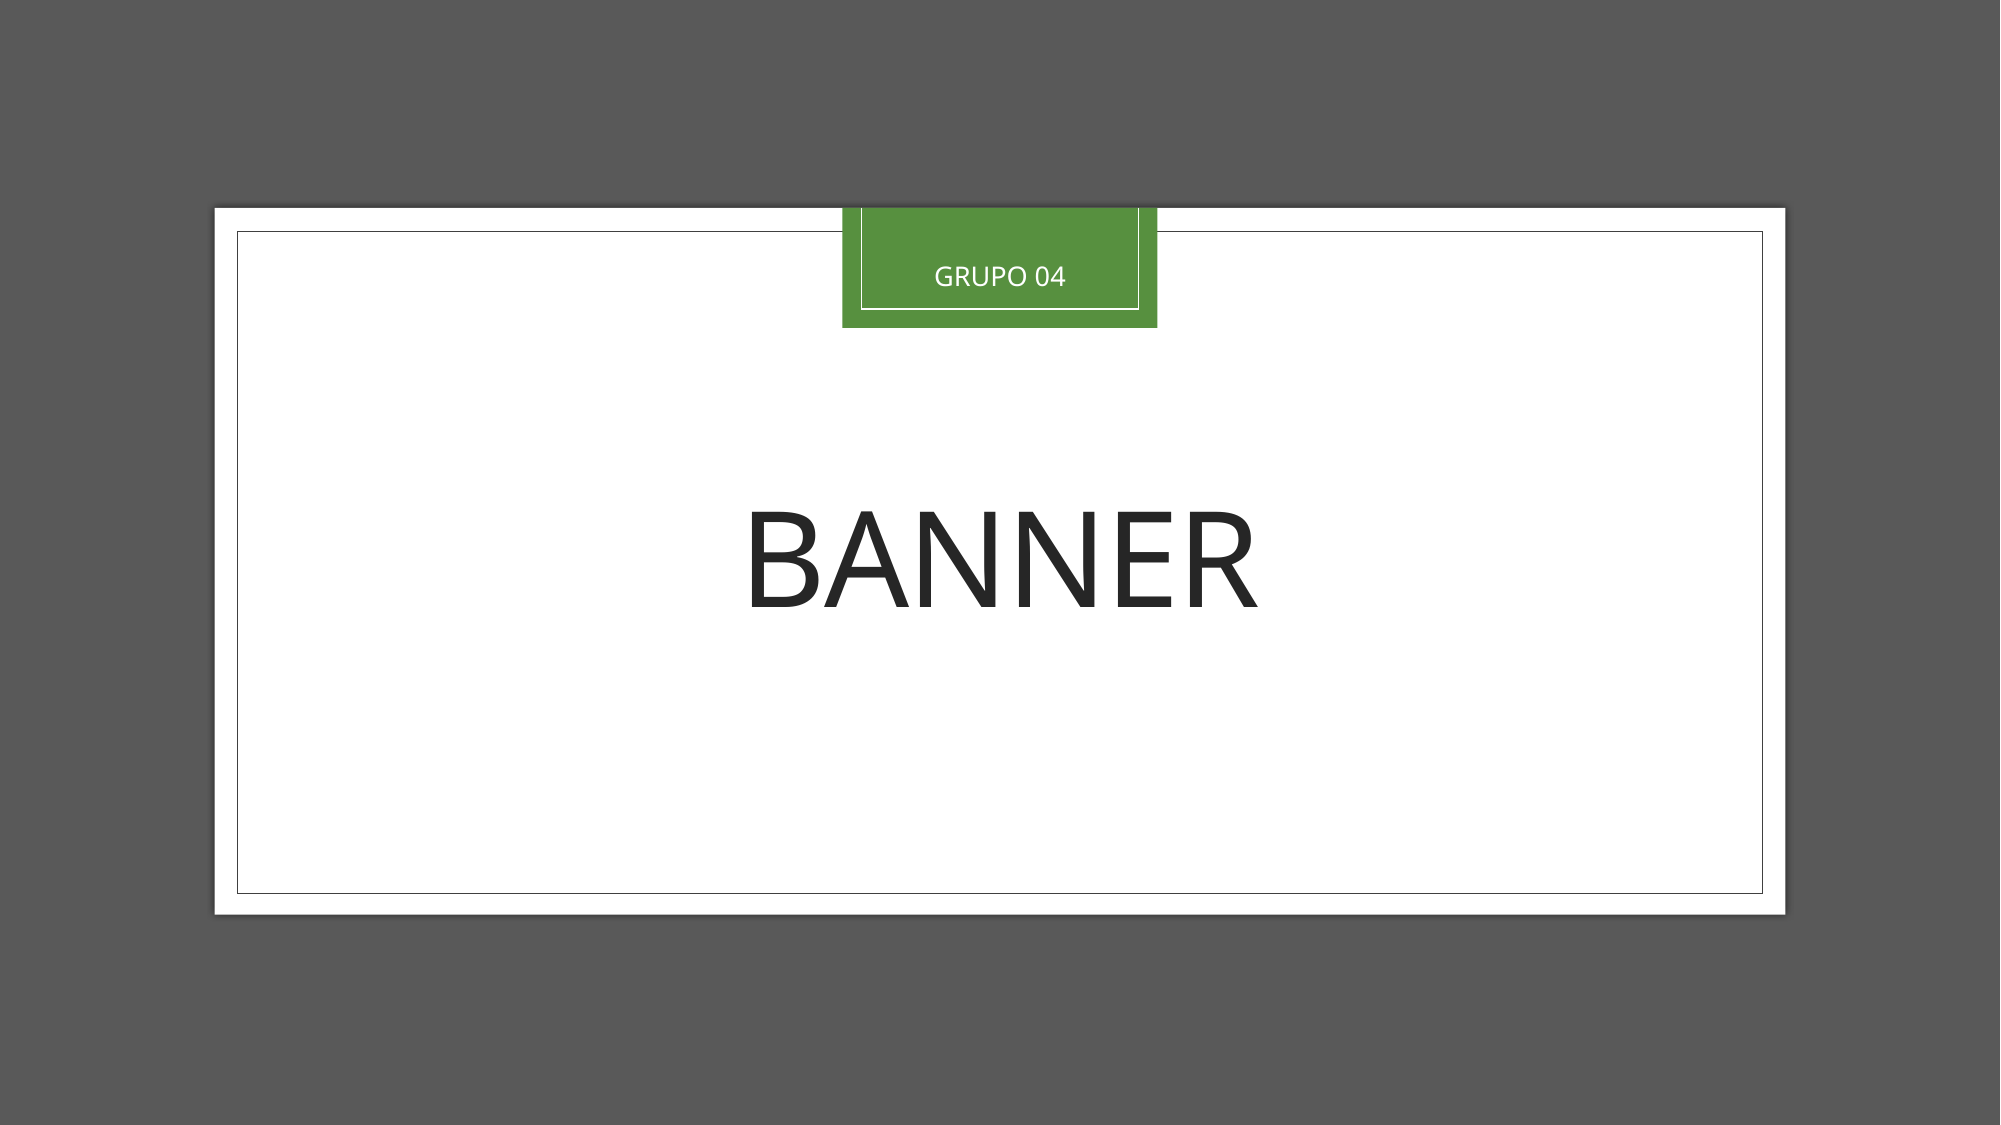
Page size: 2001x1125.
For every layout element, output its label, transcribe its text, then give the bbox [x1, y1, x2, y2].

slide_number GRUPO 04 [872, 220, 1128, 300]
title Banner [267, 368, 1733, 769]
